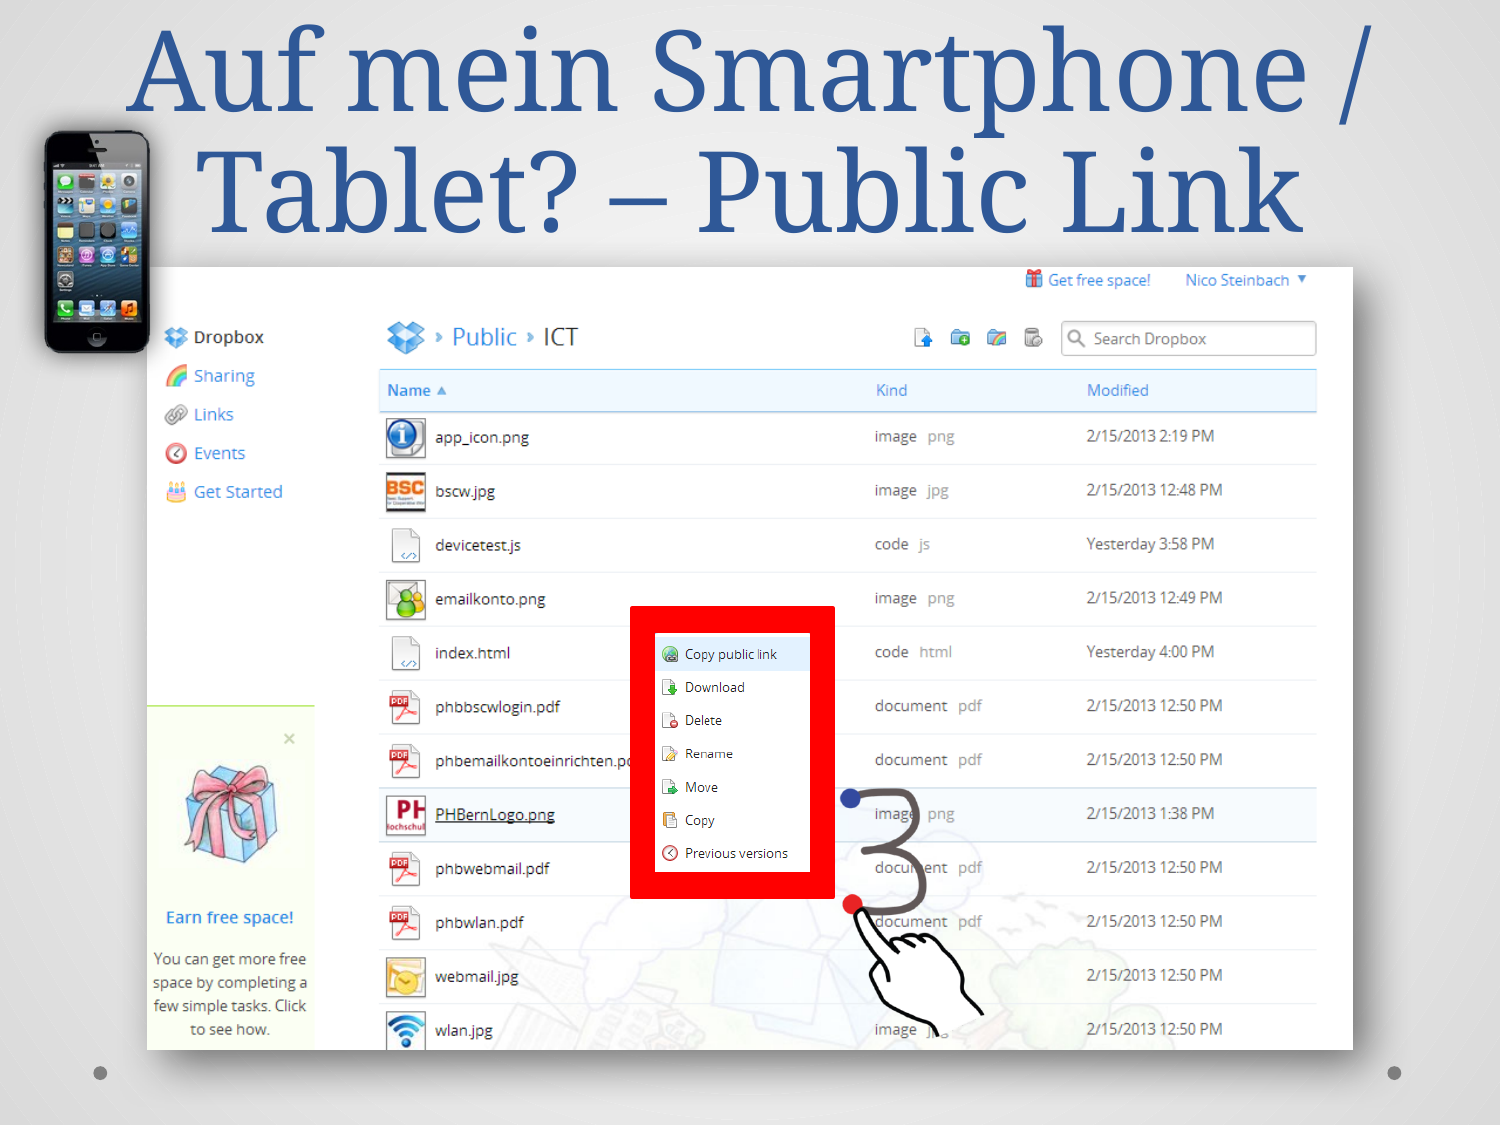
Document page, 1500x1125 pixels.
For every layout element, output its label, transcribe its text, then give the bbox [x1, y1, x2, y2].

picture [0, 119, 1353, 1056]
title Auf mein Smartphone / Tablet? – Public Link [75, 0, 1425, 263]
